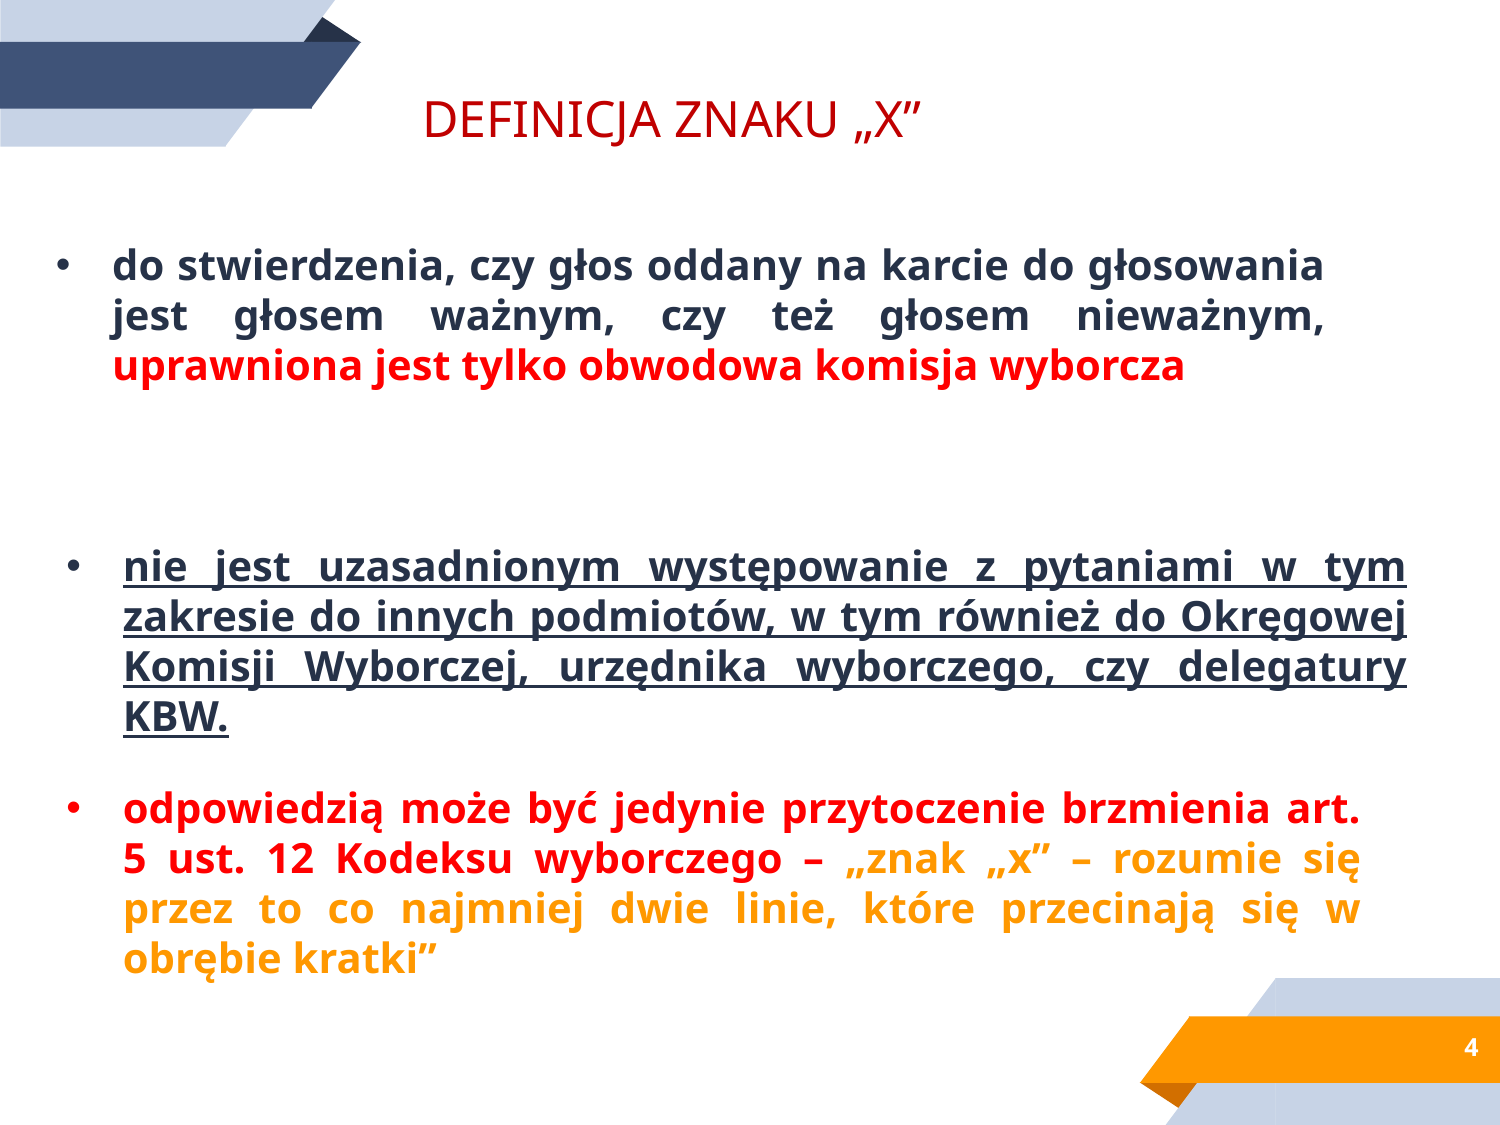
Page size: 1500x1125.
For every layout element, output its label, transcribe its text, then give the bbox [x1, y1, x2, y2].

text_box DEFINICJA ZNAKU „X” [407, 80, 1211, 156]
text_box do stwierdzenia, czy głos oddany na karcie do głosowania jest głosem ważnym, czy też głosem nieważnym, uprawniona jest tylko obwodowa komisja wyborcza [41, 231, 1341, 397]
text_box odpowiedzią może być jedynie przytoczenie brzmienia art. 5 ust. 12 Kodeksu wyborczego – „znak „x” – rozumie się przez to co najmniej dwie linie, które przecinają się w obrębie kratki” [51, 774, 1376, 990]
slide_number 4 [1249, 1014, 1494, 1084]
text_box nie jest uzasadnionym występowanie z pytaniami w tym zakresie do innych podmiotów, w tym również do Okręgowej Komisji Wyborczej, urzędnika wyborczego, czy delegatury KBW. [51, 532, 1423, 748]
